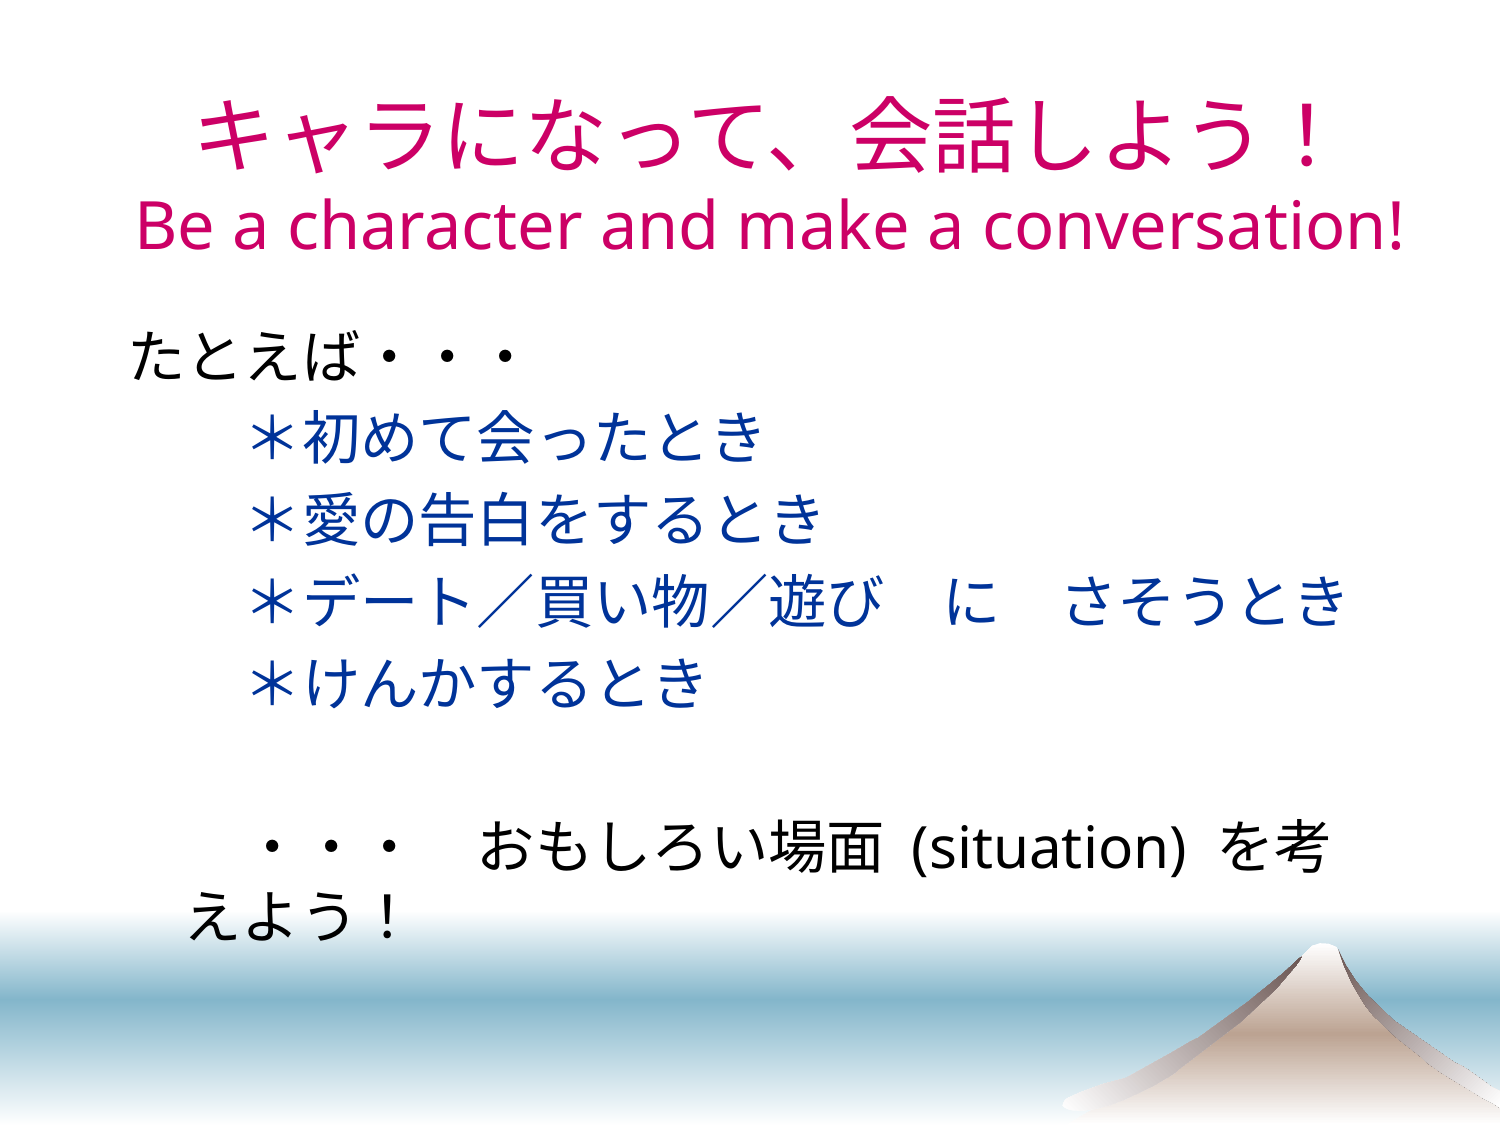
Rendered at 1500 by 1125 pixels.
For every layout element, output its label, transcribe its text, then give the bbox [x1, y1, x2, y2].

list たとえば・・・ ＊初めて会ったとき ＊愛の告白をするとき ＊デート／買い物／遊び に さそうとき ＊けんかするとき ・・・ おもしろい場面 (situation) を考えよう！ [112, 312, 1388, 988]
text_box キャラになって、会話しよう！ Be a character and make a conversation! [41, 66, 1500, 280]
